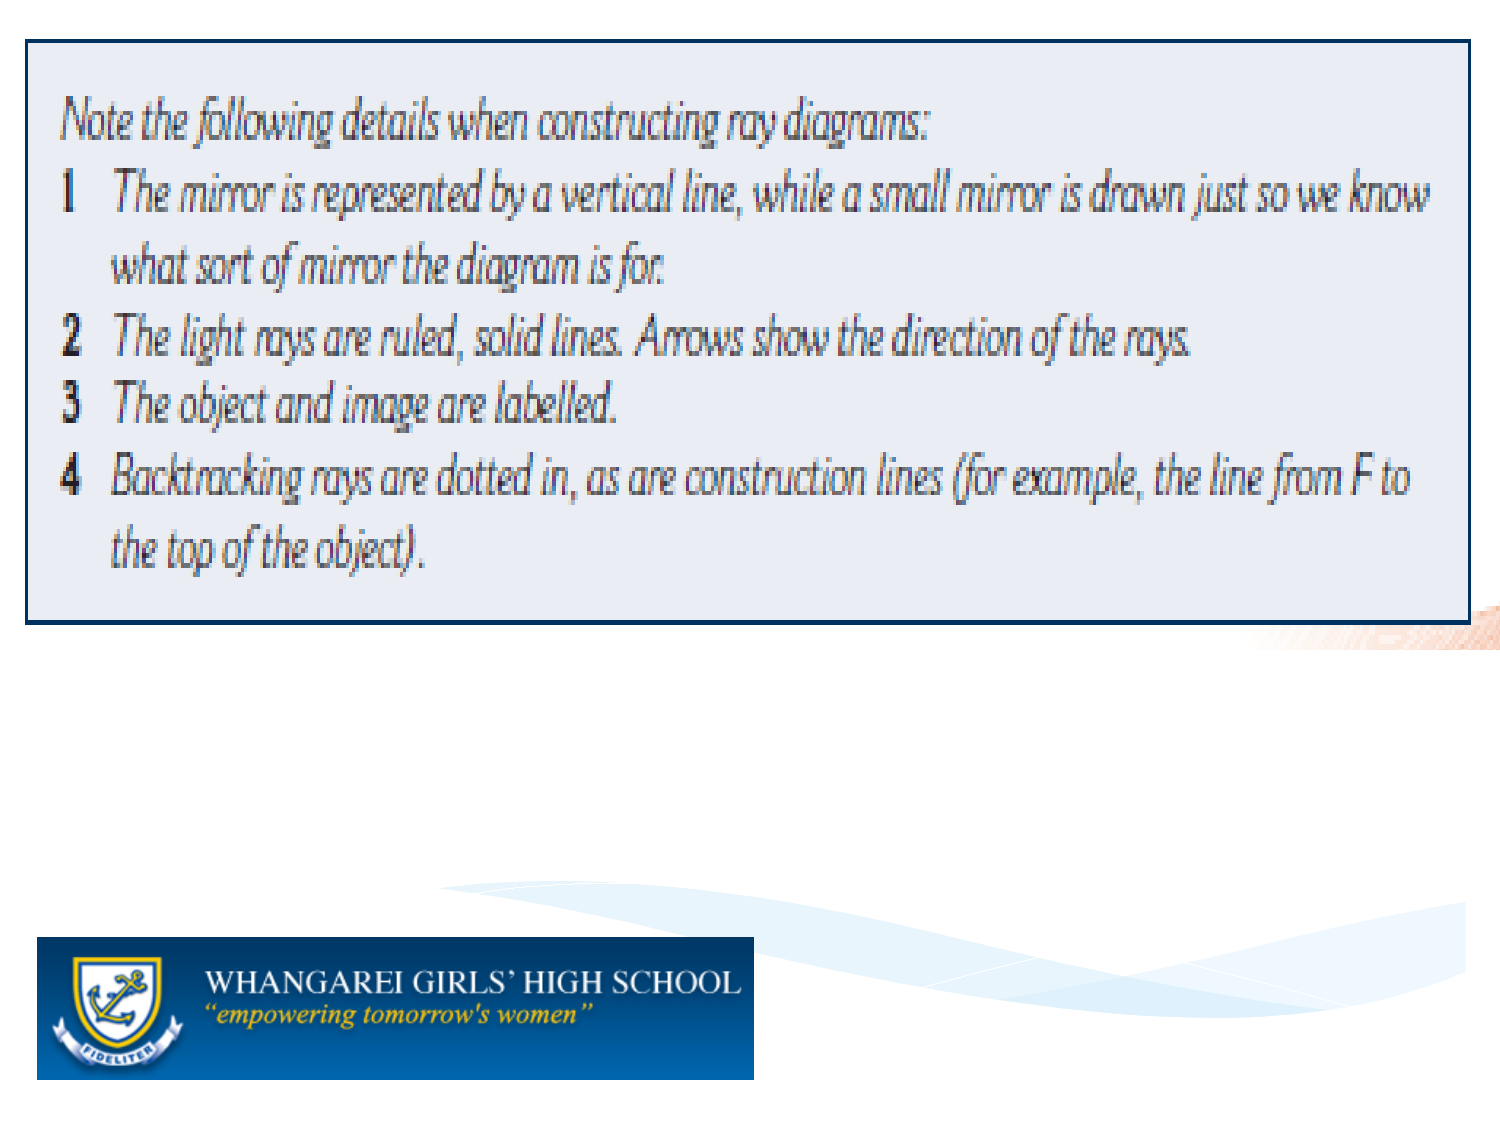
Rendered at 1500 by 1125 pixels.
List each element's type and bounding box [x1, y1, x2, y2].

picture [37, 937, 754, 1080]
picture [0, 10, 1500, 651]
